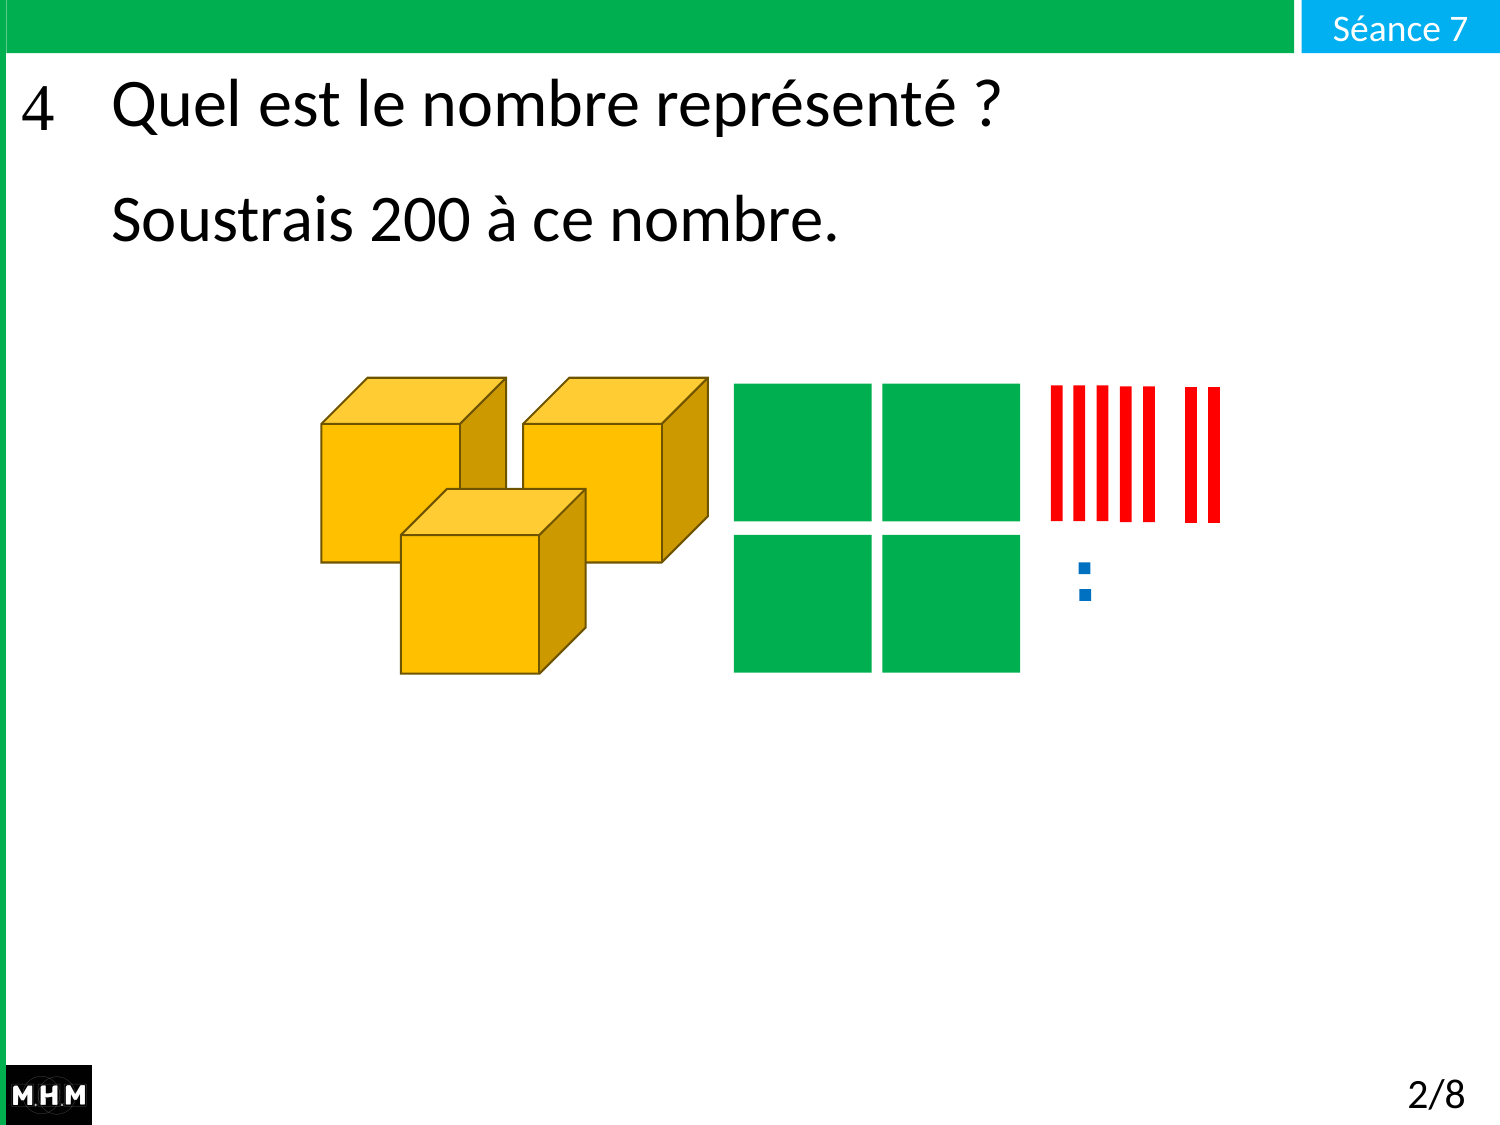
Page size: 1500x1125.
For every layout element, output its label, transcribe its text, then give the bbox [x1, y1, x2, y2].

text_box [1184, 386, 1198, 524]
text_box [1078, 588, 1092, 602]
text_box [733, 534, 873, 674]
text_box [399, 487, 587, 675]
text_box [522, 376, 709, 564]
text_box [881, 383, 1021, 522]
text_box [1207, 386, 1221, 524]
text_box [1078, 561, 1091, 575]
list 2/8 [1373, 1064, 1500, 1125]
picture [6, 1065, 92, 1125]
text_box Soustrais 200 à ce nombre. [96, 167, 869, 262]
text_box [1142, 385, 1156, 523]
text_box [1096, 384, 1109, 522]
text_box [1050, 384, 1064, 522]
text_box [881, 534, 1021, 674]
title Quel est le nombre représenté ? [96, 60, 1391, 150]
text_box [1119, 385, 1133, 523]
text_box [1072, 384, 1086, 522]
text_box [320, 376, 508, 564]
text_box [733, 383, 873, 522]
